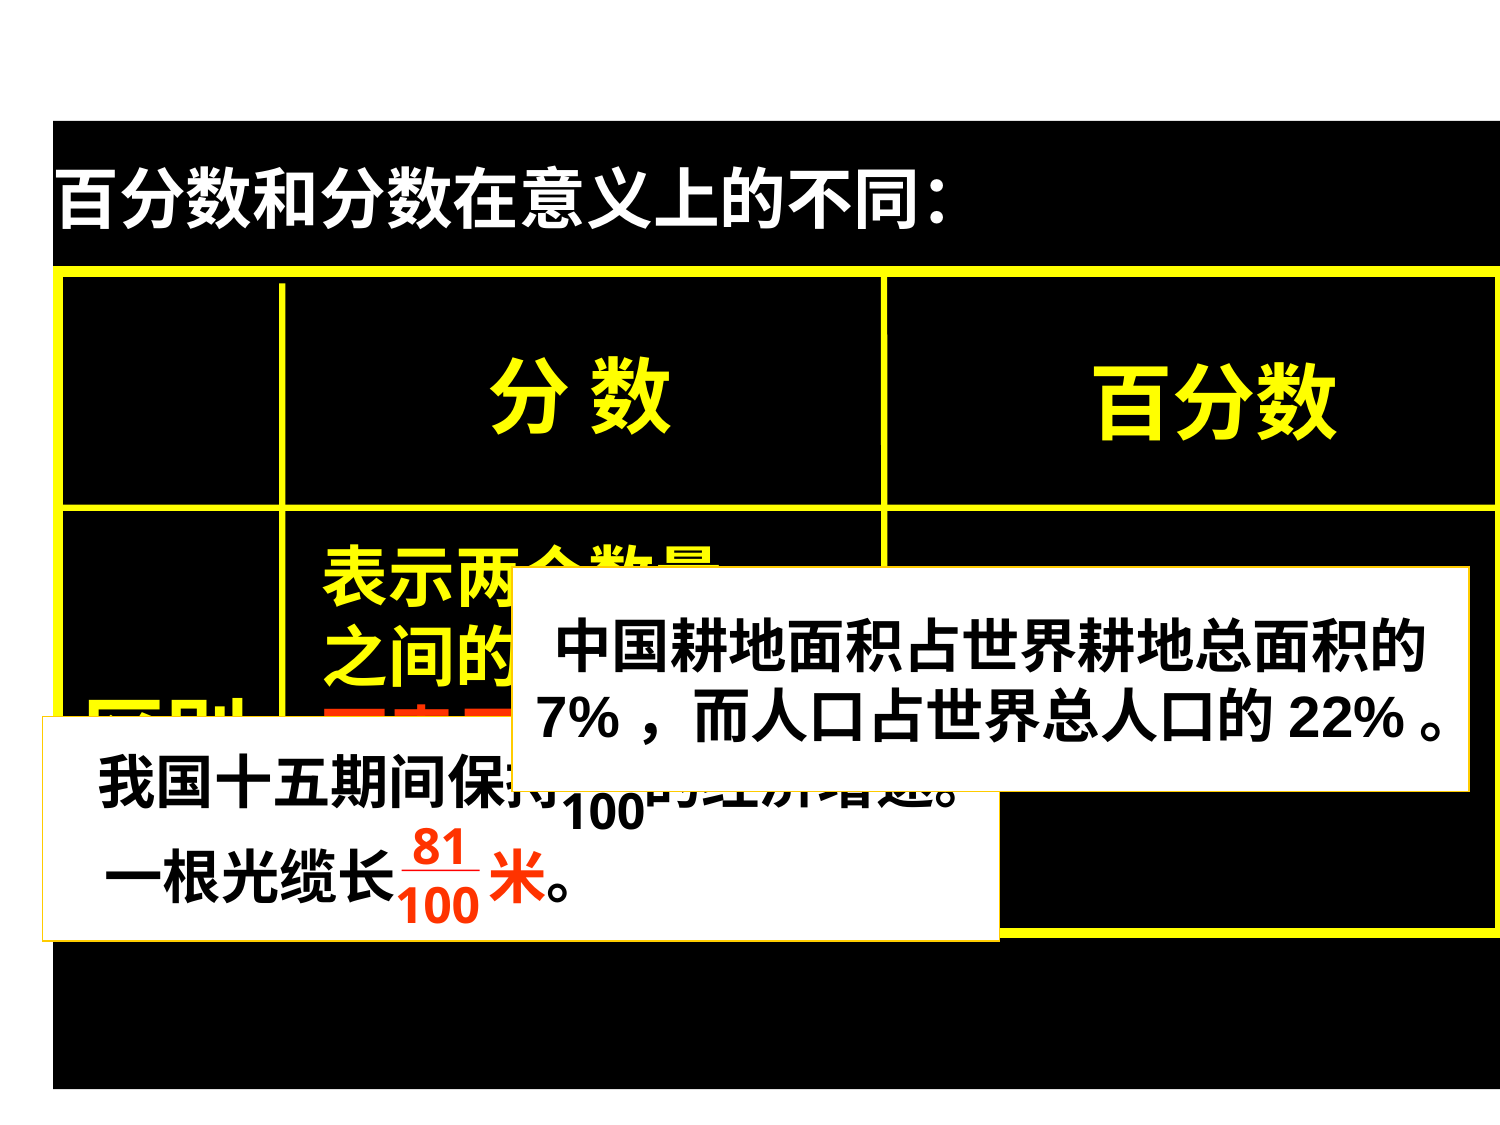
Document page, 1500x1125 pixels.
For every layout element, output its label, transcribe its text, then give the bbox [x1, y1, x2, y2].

text_box [53, 120, 1500, 266]
text_box 百分数和分数在意义上的不同： [37, 149, 1002, 245]
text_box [42, 707, 1019, 942]
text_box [58, 271, 1500, 934]
text_box [53, 942, 1500, 1090]
